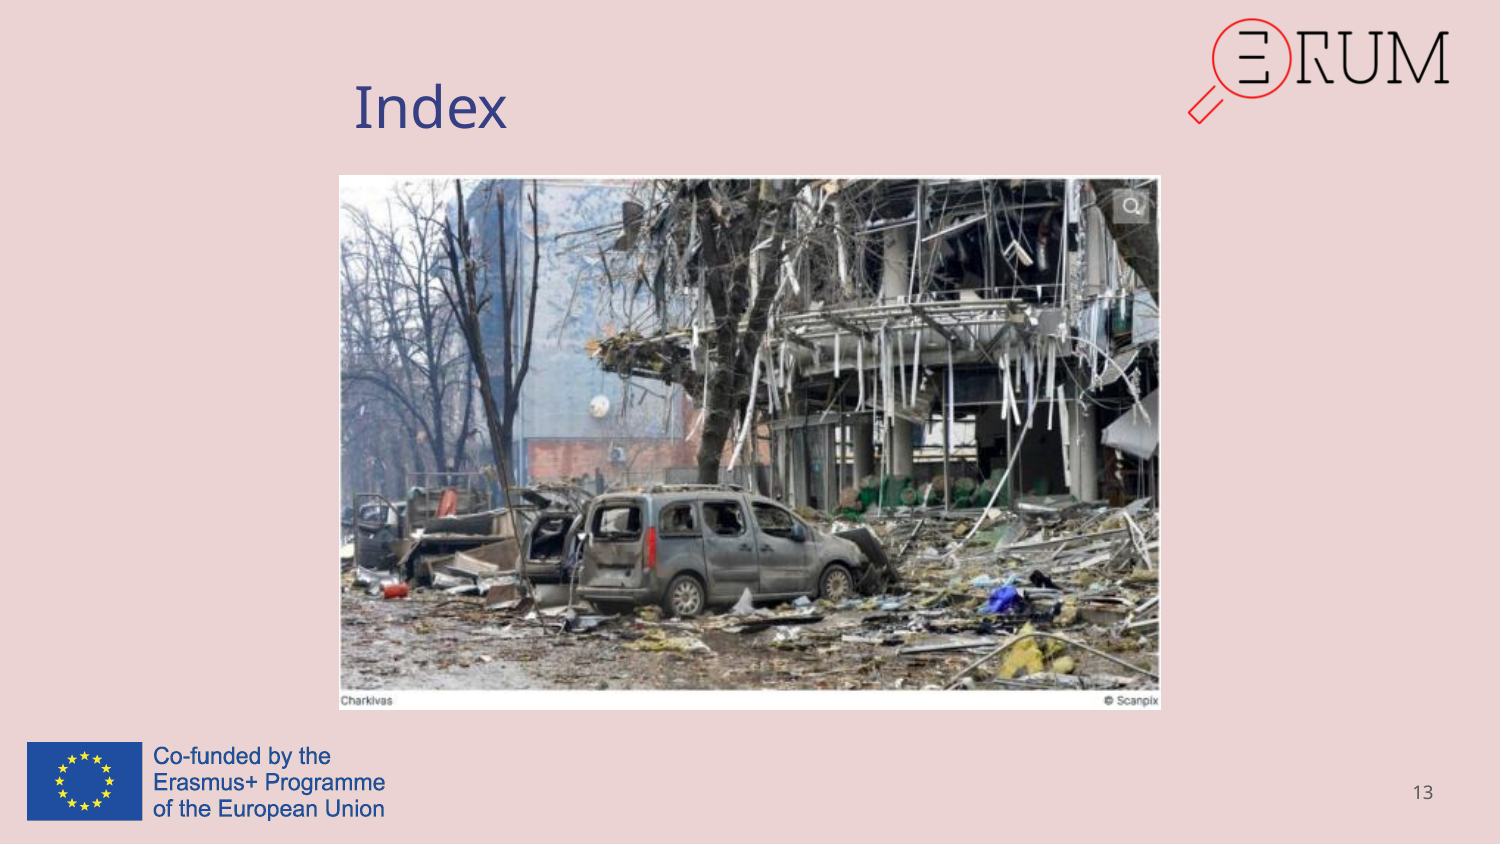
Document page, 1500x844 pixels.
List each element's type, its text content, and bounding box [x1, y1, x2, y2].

picture [339, 174, 1161, 710]
slide_number 13 [1358, 761, 1449, 826]
title Index [339, 55, 1167, 150]
picture [27, 742, 385, 821]
picture [1136, 0, 1500, 137]
